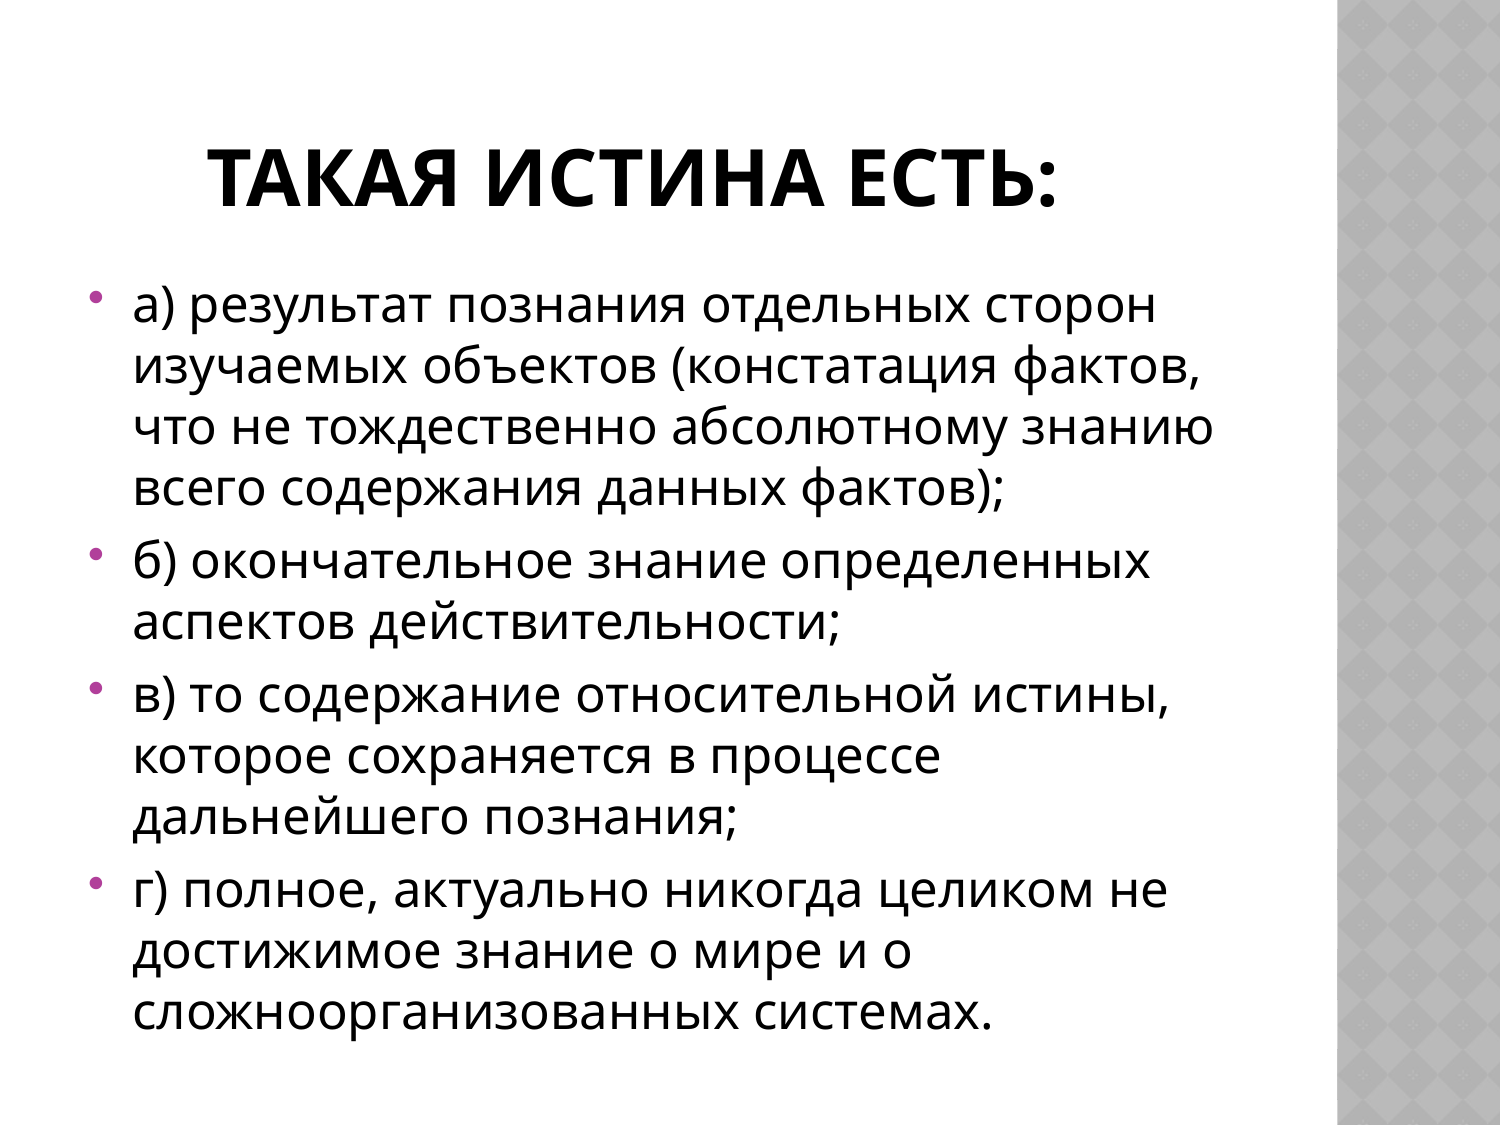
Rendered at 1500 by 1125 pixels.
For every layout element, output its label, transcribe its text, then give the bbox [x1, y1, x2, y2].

list а) результат познания отдельных сторон изучаемых объектов (констатация фактов, что не тождественно абсолютному знанию всего содержания данных фактов); б) окончательное знание определенных аспектов действительности; в) то содержание относительной истины, которое сохраняется в процессе дальнейшего познания; г) полное, актуально никогда целиком не достижимое знание о мире и о сложноорганизованных системах. [75, 264, 1263, 1059]
title Такая истина есть: [199, 35, 1387, 223]
